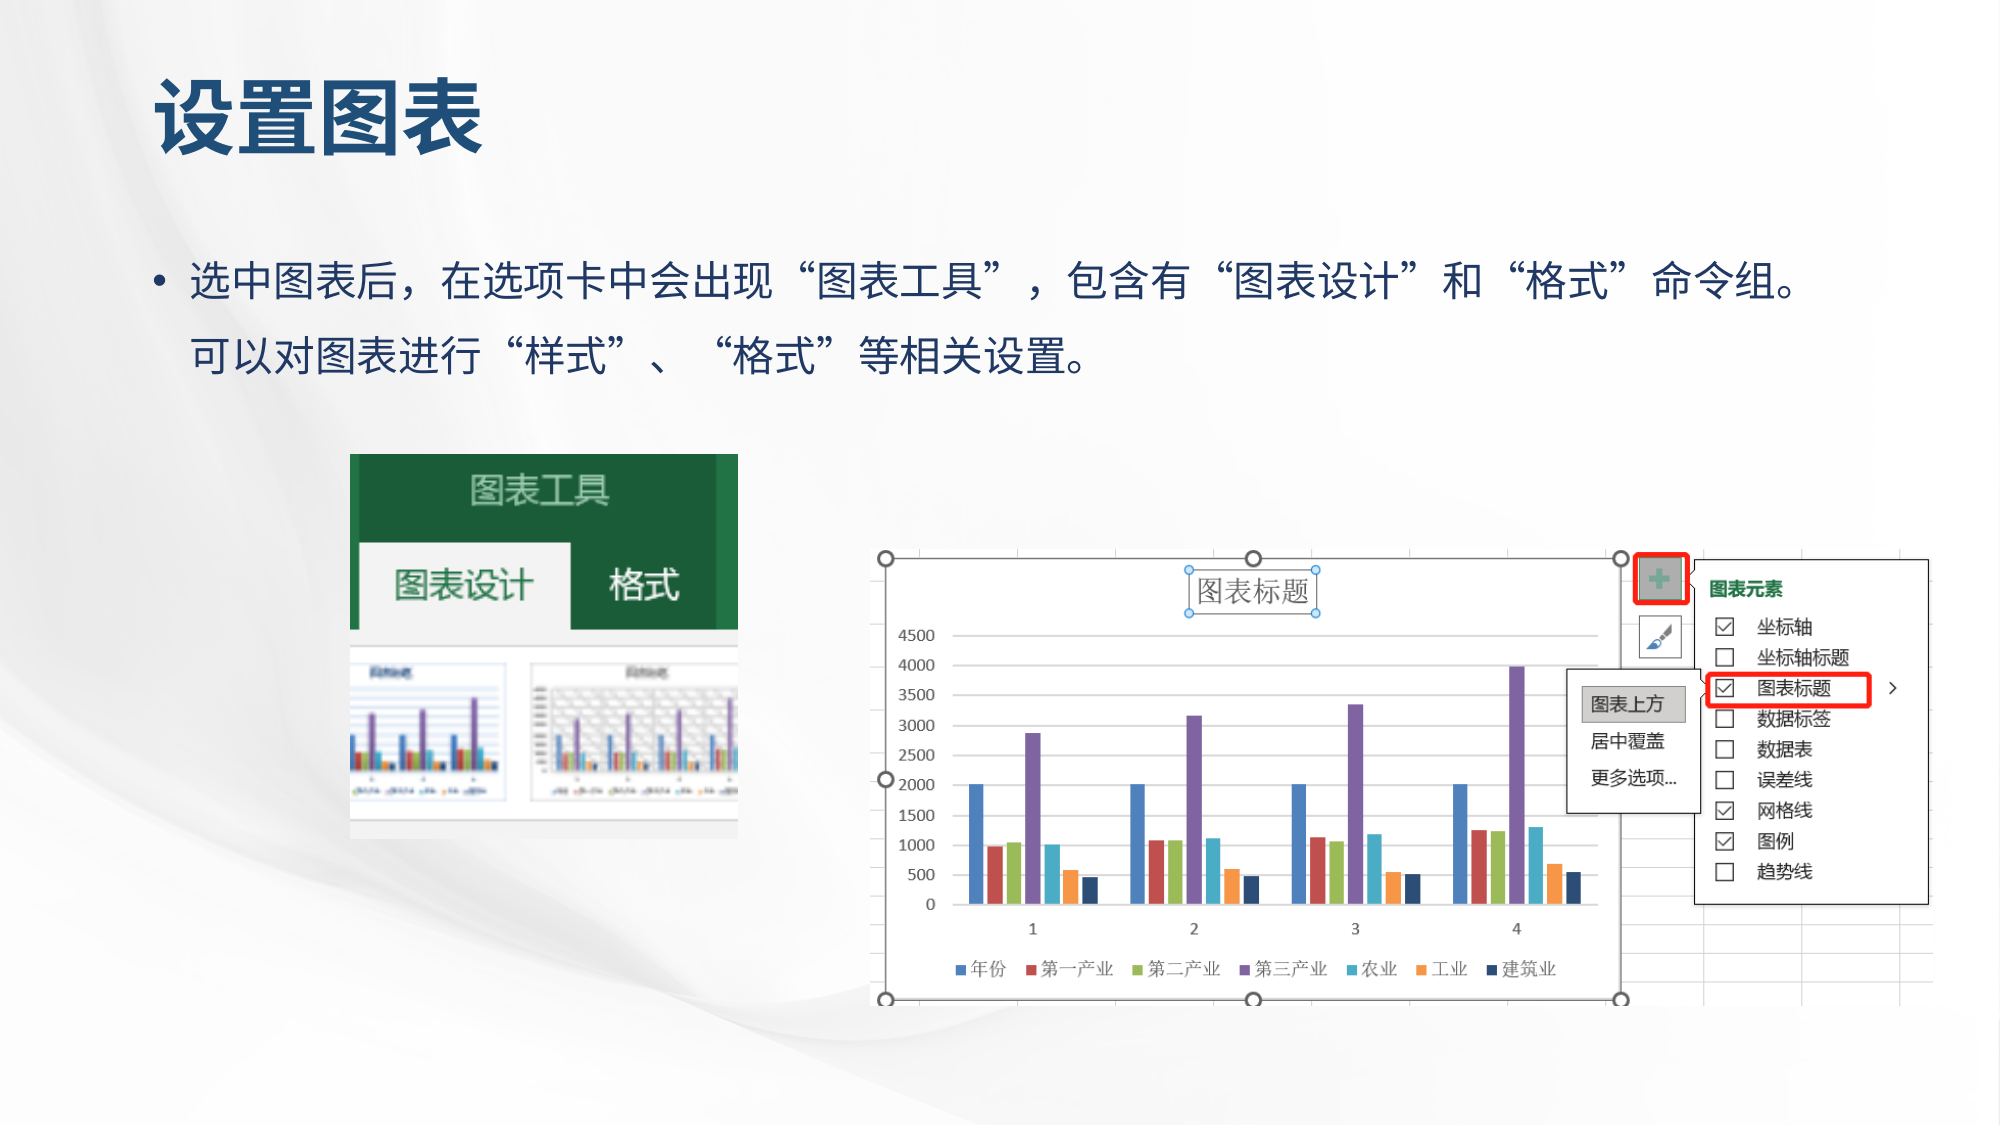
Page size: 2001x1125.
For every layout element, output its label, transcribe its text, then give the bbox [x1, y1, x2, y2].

picture [870, 549, 1933, 1006]
list 选中图表后，在选项卡中会出现“图表工具”，包含有“图表设计”和“格式”命令组。可以对图表进行“样式”、“格式”等相关设置。 [137, 222, 1863, 1043]
picture [350, 454, 738, 839]
title 设置图表 [137, 59, 1863, 184]
